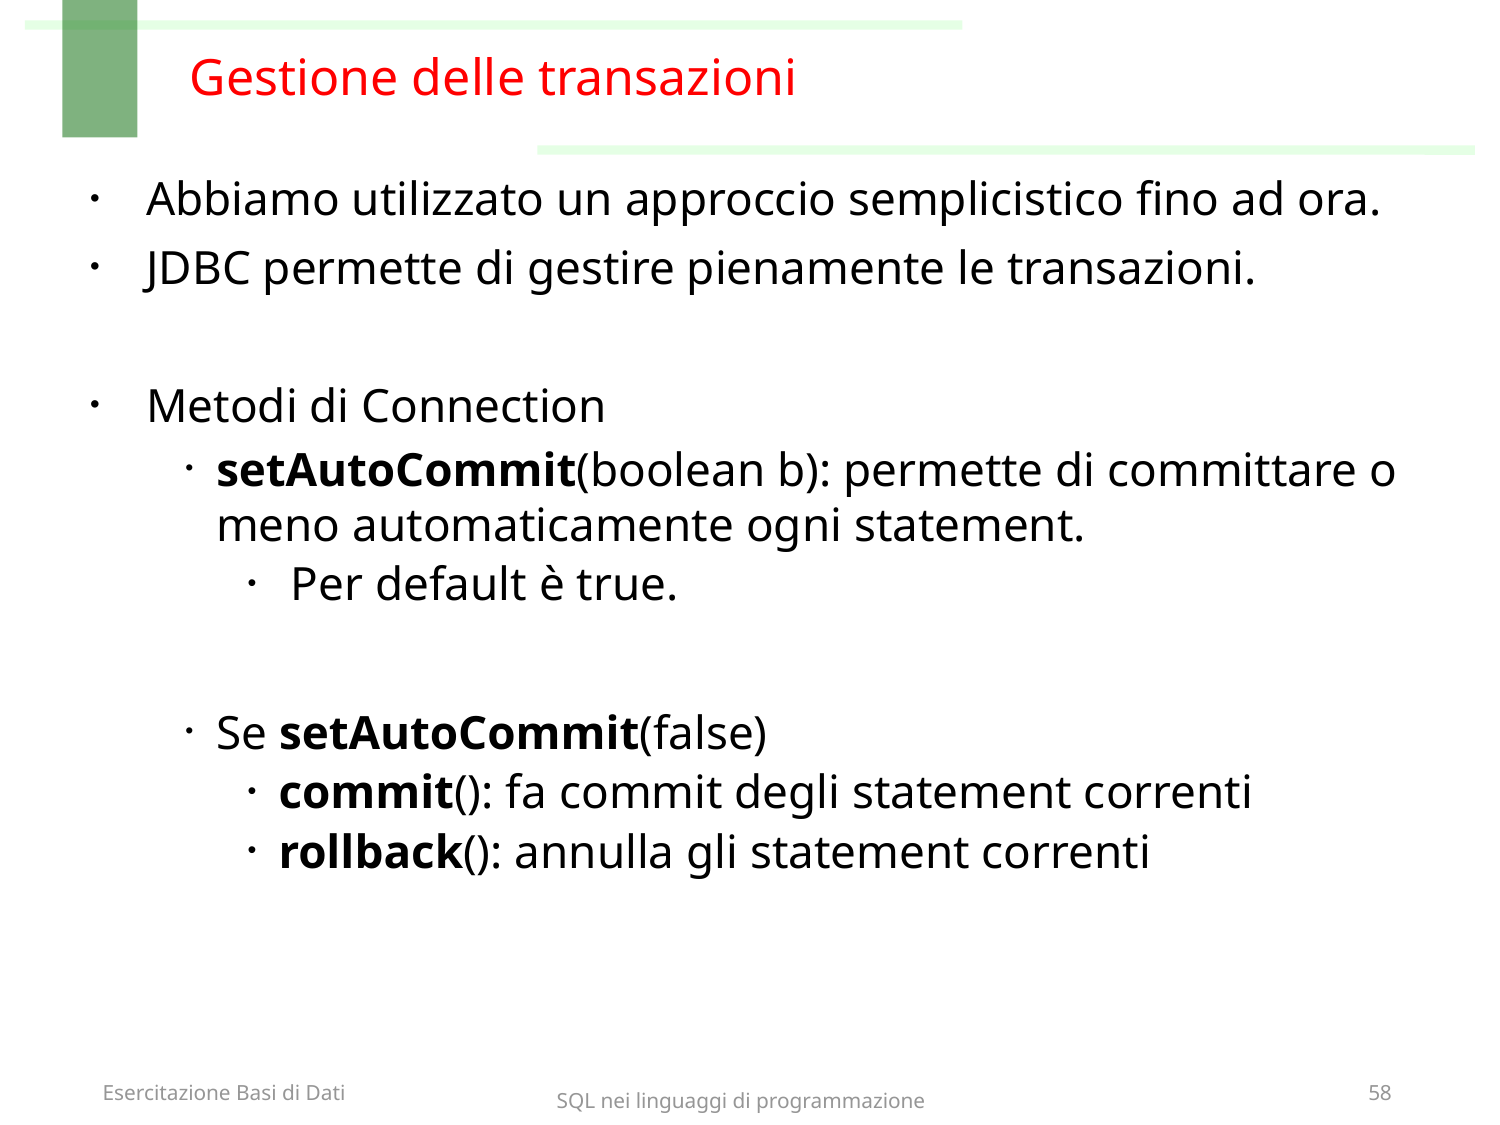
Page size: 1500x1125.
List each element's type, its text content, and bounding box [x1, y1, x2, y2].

footer SQL nei linguaggi di programmazione [425, 1082, 1057, 1120]
list Abbiamo utilizzato un approccio semplicistico fino ad ora. JDBC permette di gestire pienamente le transazioni. Metodi di Connection setAutoCommit(boolean b): permette di committare o meno automaticamente ogni statement. Per default è true. Se setAutoCommit(false) commit(): fa commit degli statement correnti rollback(): annulla gli statement correnti [75, 162, 1425, 1063]
title Gestione delle transazioni [174, 24, 1425, 125]
